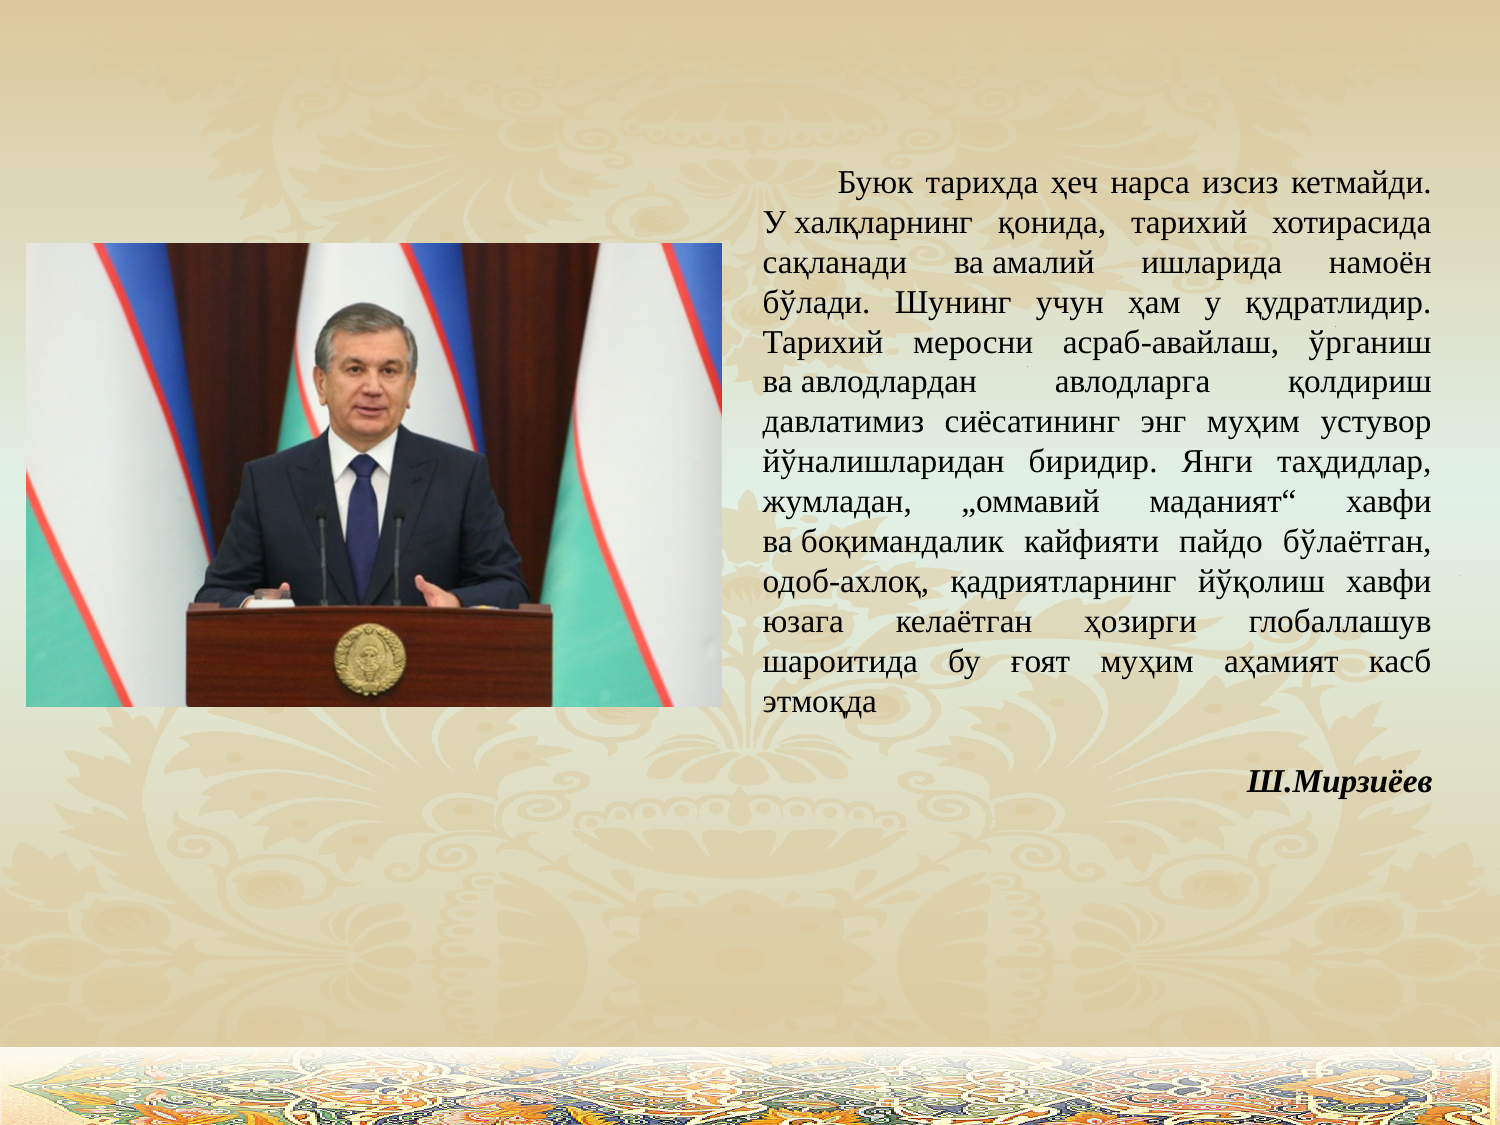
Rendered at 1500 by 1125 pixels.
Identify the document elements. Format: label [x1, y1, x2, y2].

text_box [0, 0, 1500, 1125]
picture [26, 243, 722, 707]
